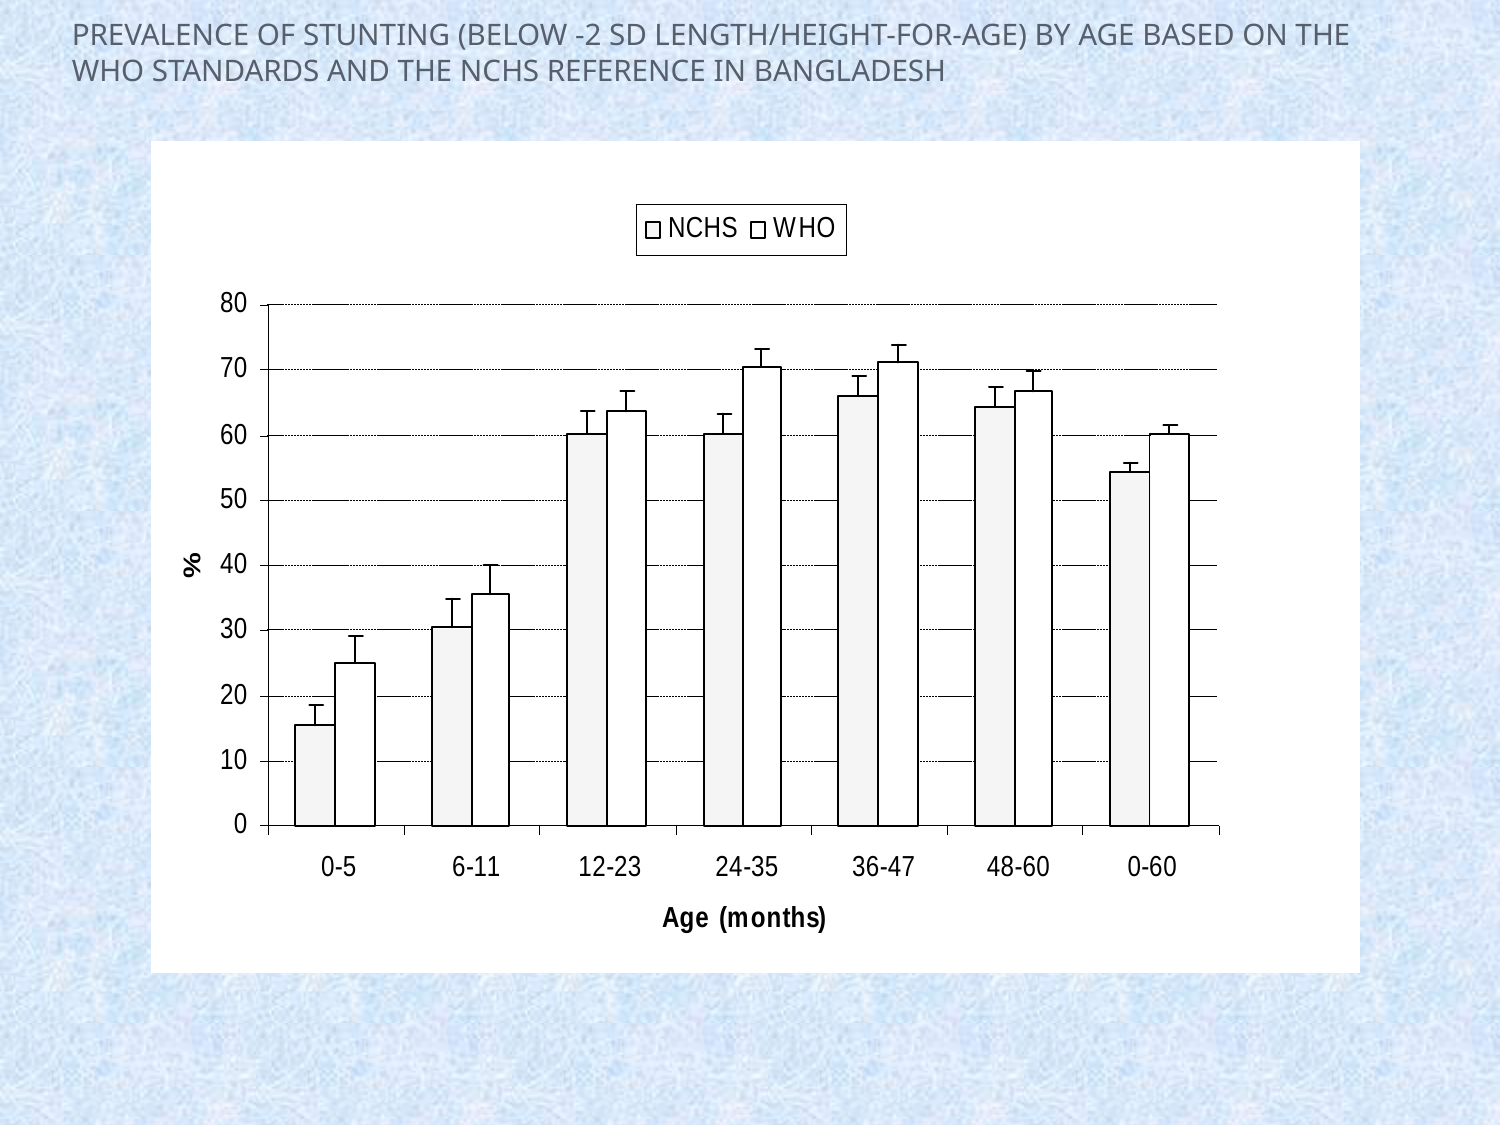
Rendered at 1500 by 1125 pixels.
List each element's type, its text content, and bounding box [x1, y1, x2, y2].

picture [0, 0, 1500, 1125]
title Prevalence of stunting (below -2 SD length/height-for-age) by age based on the WHO standards and the NCHS reference in Bangladesh [57, 7, 1443, 95]
